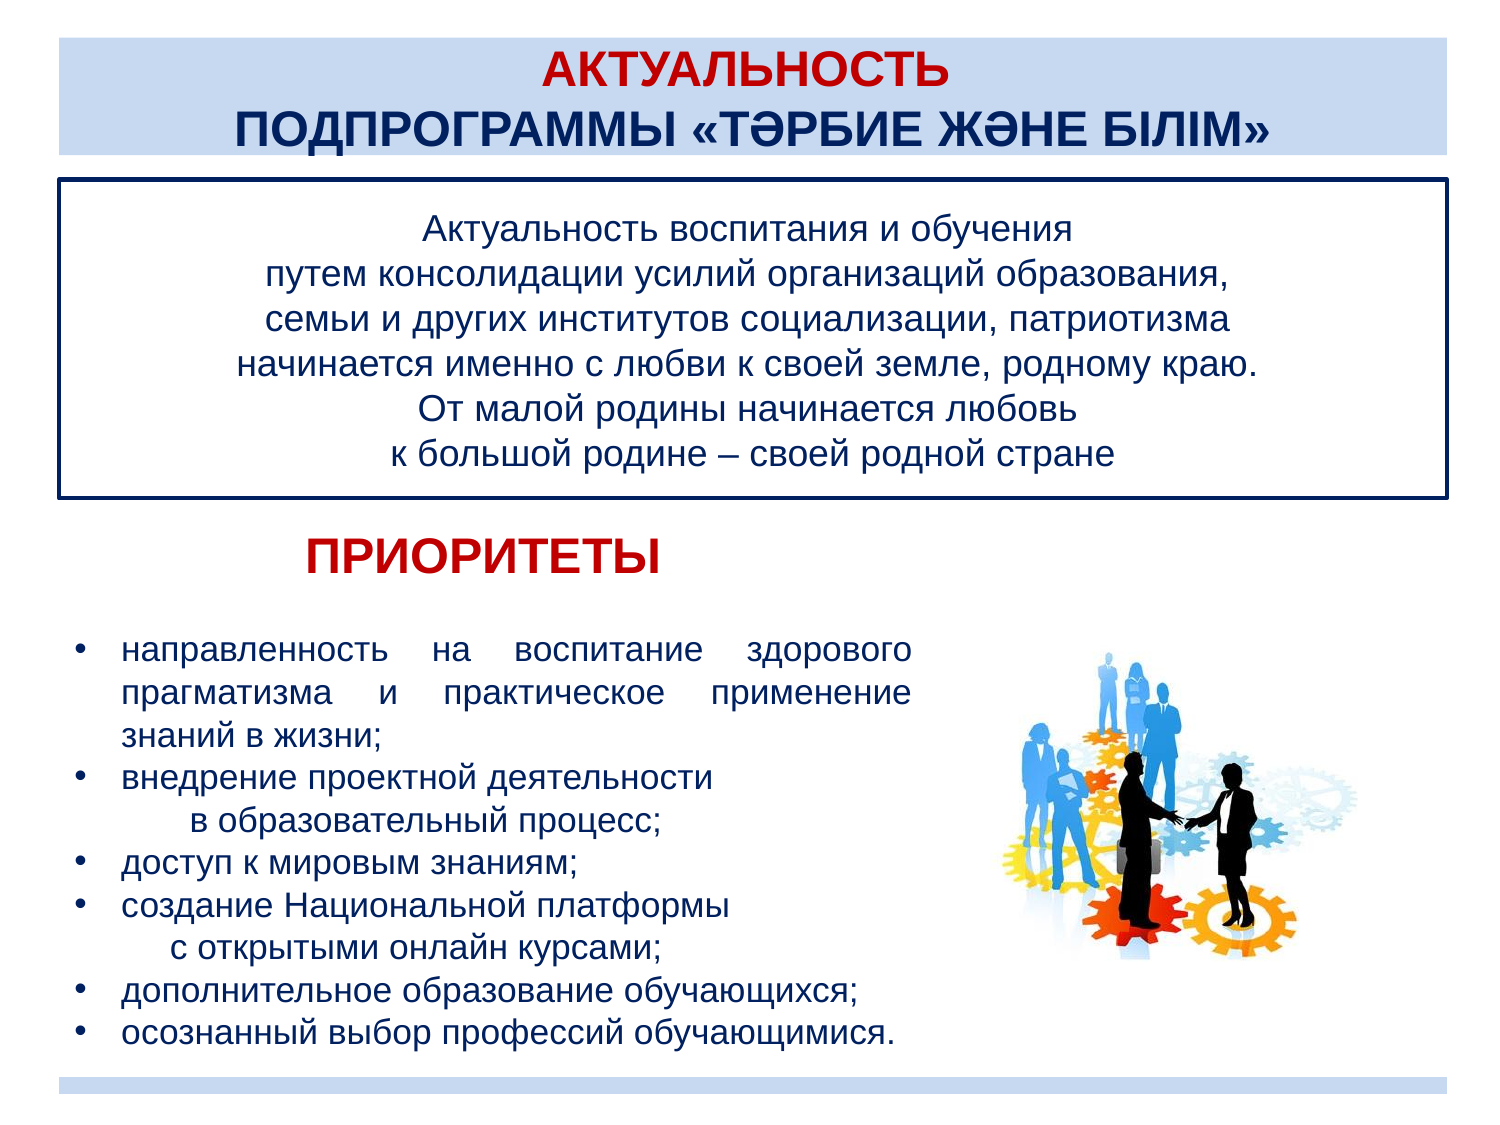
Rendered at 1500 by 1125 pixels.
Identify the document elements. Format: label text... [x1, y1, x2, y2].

picture [842, 621, 1495, 988]
text_box Актуальность воспитания и обучения путем консолидации усилий организаций образования, семьи и других институтов социализации, патриотизма начинается именно с любви к своей земле, родному краю. От малой родины начинается любовь к большой родине – своей родной стране [57, 177, 1449, 500]
text_box ПРИОРИТЕТЫ направленность на воспитание здорового прагматизма и практическое применение знаний в жизни; внедрение проектной деятельности в образовательный процесс; доступ к мировым знаниям; создание Национальной платформы с открытыми онлайн курсами; дополнительное образование обучающихся; осознанный выбор профессий обучающимися. [59, 516, 928, 1060]
text_box АКТУАЛЬНОСТЬ ПОДПРОГРАММЫ «ТӘРБИЕ ЖӘНЕ БІЛІМ» [57, 36, 1449, 157]
text_box [57, 1075, 1449, 1096]
